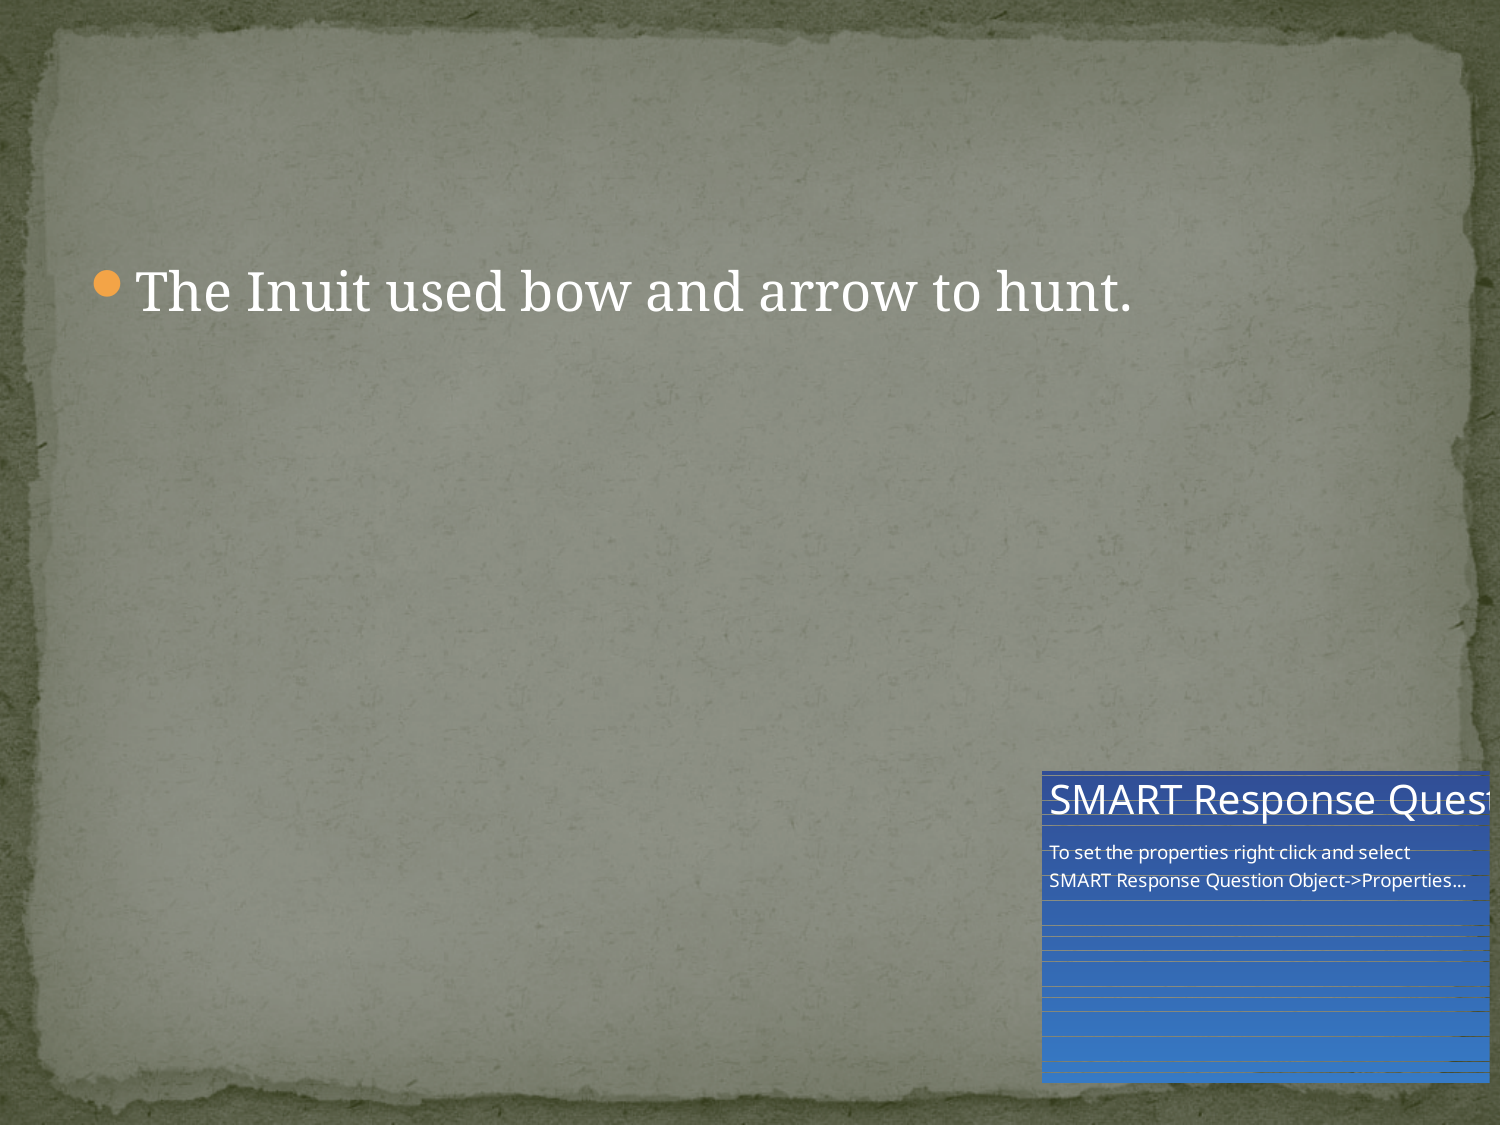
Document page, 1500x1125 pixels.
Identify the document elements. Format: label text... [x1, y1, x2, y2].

list The Inuit used bow and arrow to hunt. [75, 249, 1425, 1000]
